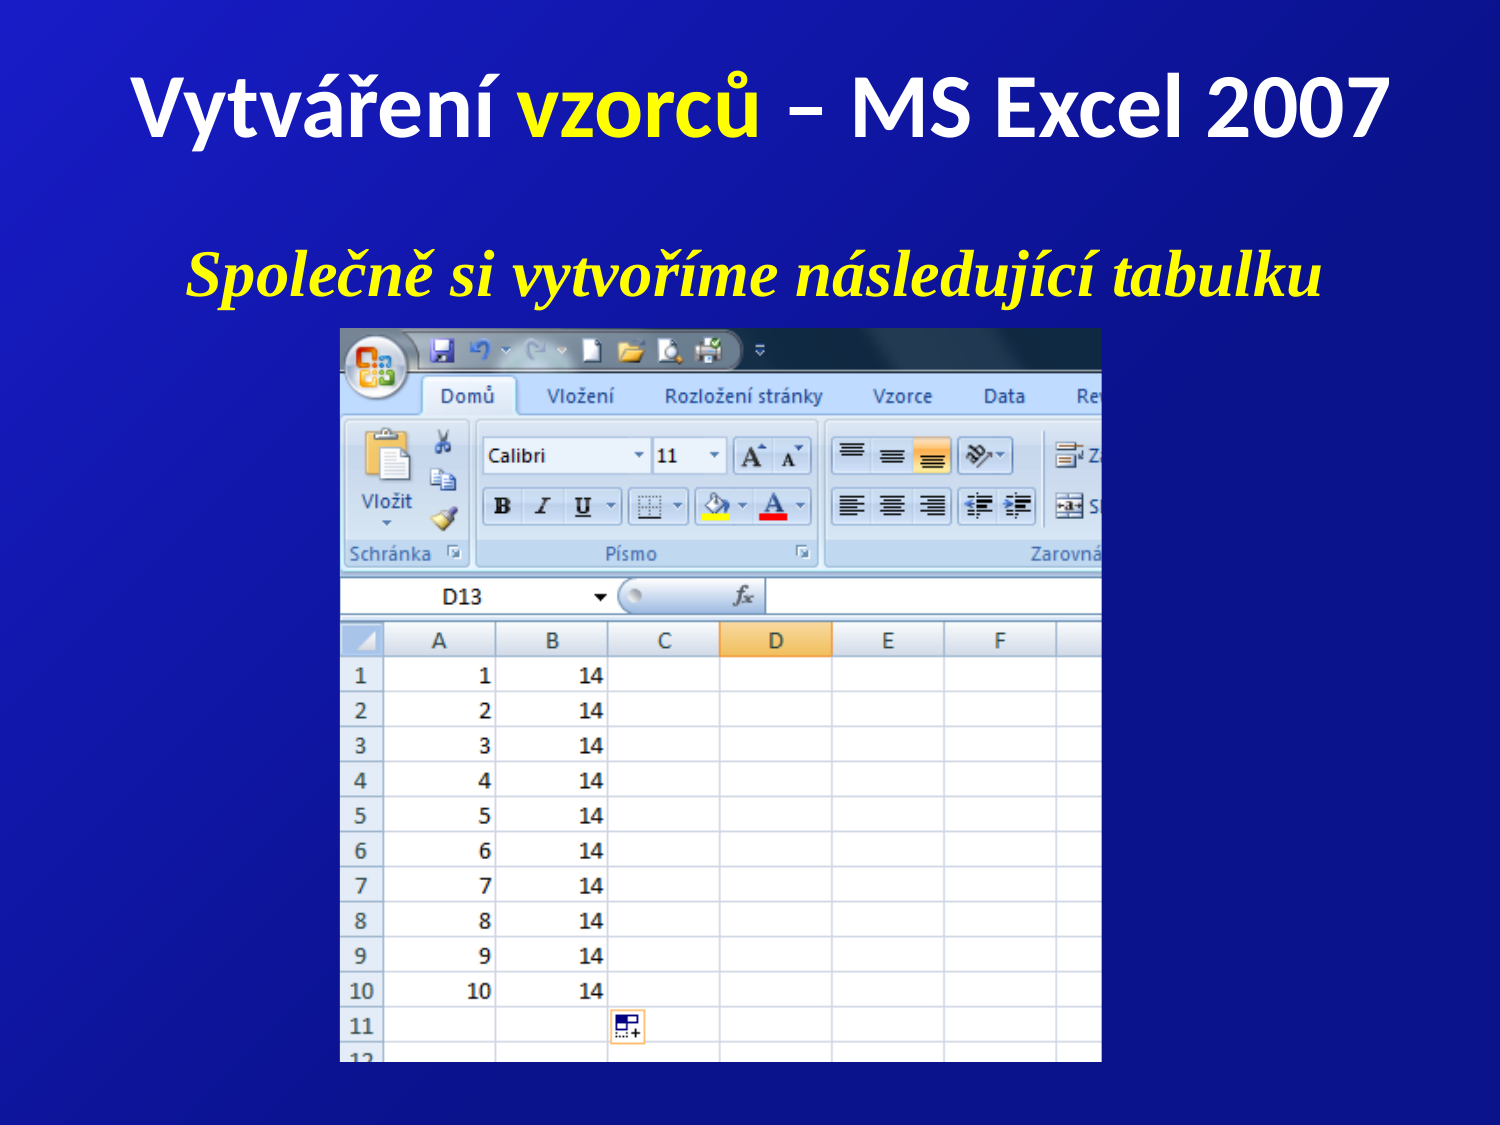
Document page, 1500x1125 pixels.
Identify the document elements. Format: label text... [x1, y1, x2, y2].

text_box Společně si vytvoříme následující tabulku [140, 222, 1371, 375]
title Vytváření vzorců – MS Excel 2007 [0, 23, 1500, 178]
picture [339, 327, 1102, 1062]
